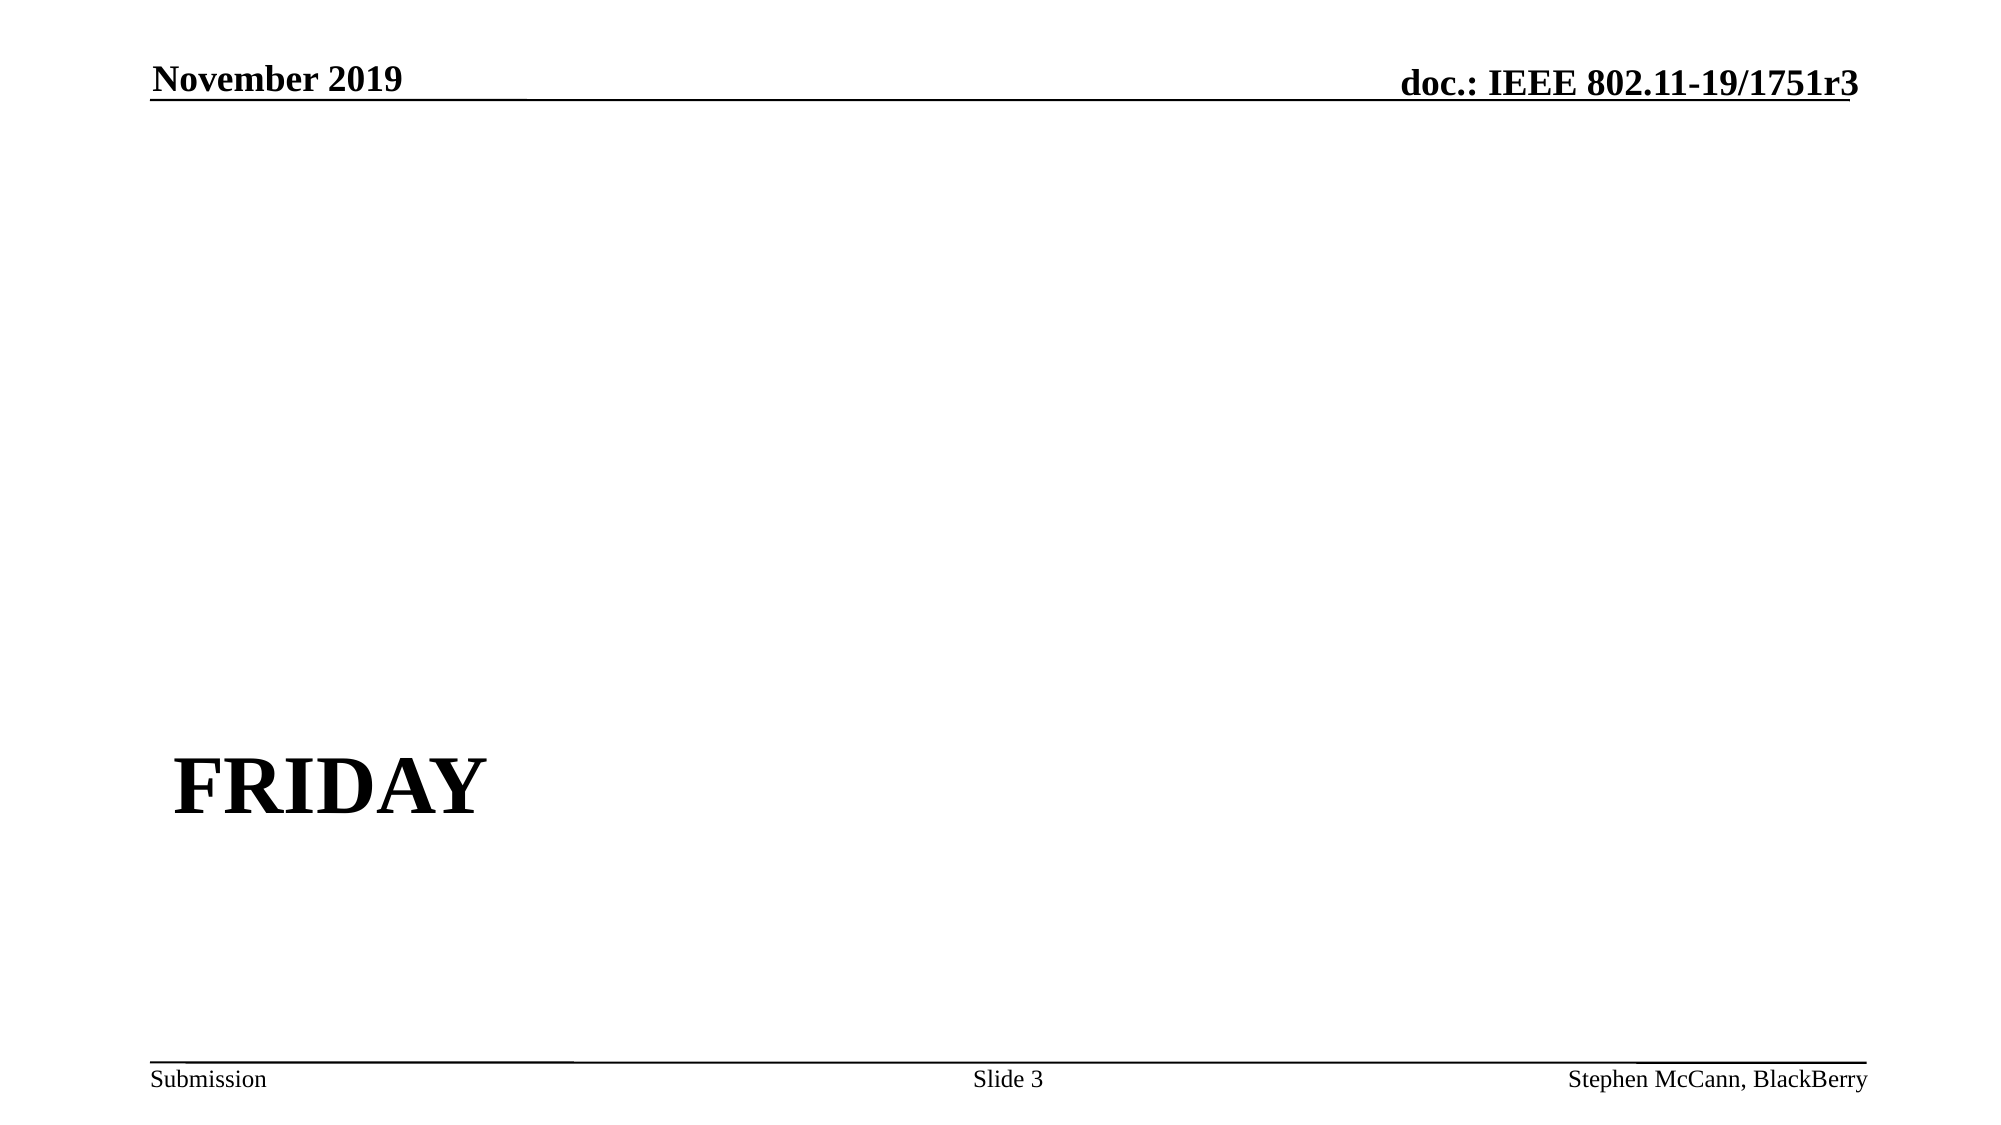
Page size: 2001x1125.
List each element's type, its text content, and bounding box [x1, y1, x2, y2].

footer Stephen McCann, BlackBerry [1171, 1061, 1869, 1093]
title Friday [157, 722, 1859, 947]
slide_number Slide 3 [950, 1061, 1067, 1123]
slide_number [152, 54, 563, 100]
